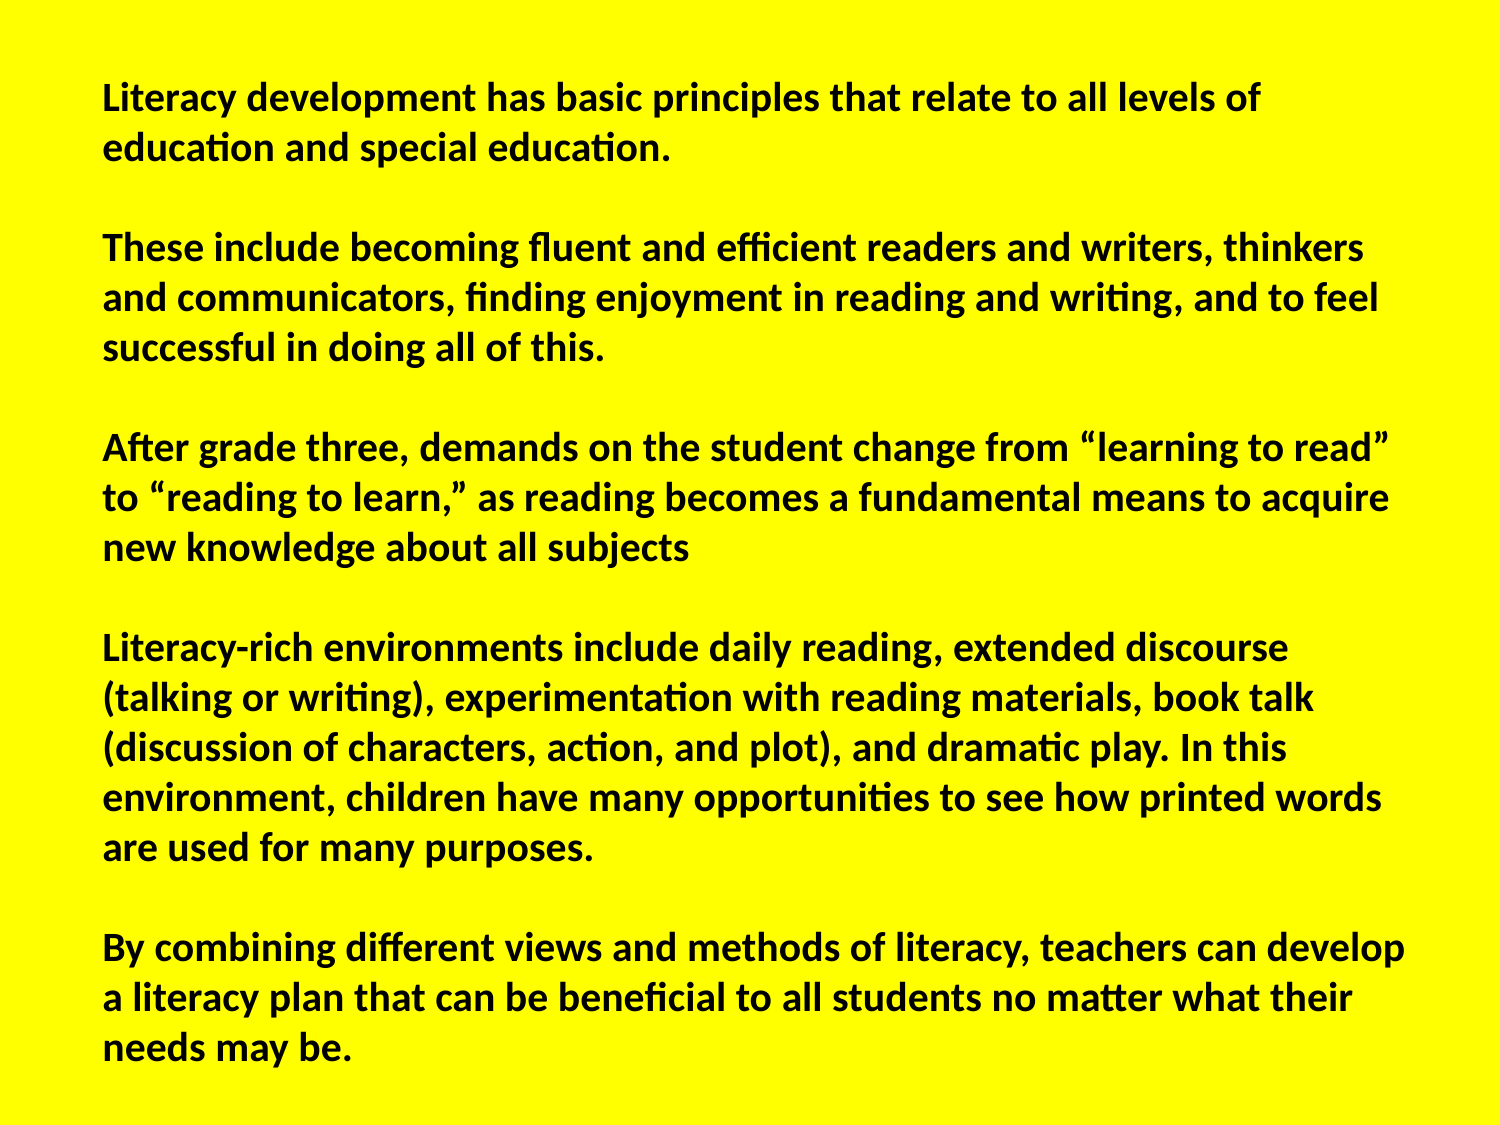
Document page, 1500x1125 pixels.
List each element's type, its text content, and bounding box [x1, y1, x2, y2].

text_box Literacy development has basic principles that relate to all levels of education and special education. These include becoming fluent and efficient readers and writers, thinkers and communicators, finding enjoyment in reading and writing, and to feel successful in doing all of this. After grade three, demands on the student change from “learning to read” to “reading to learn,” as reading becomes a fundamental means to acquire new knowledge about all subjects Literacy-rich environments include daily reading, extended discourse (talking or writing), experimentation with reading materials, book talk (discussion of characters, action, and plot), and dramatic play. In this environment, children have many opportunities to see how printed words are used for many purposes. By combining different views and methods of literacy, teachers can develop a literacy plan that can be beneficial to all students no matter what their needs may be. [87, 62, 1438, 1078]
